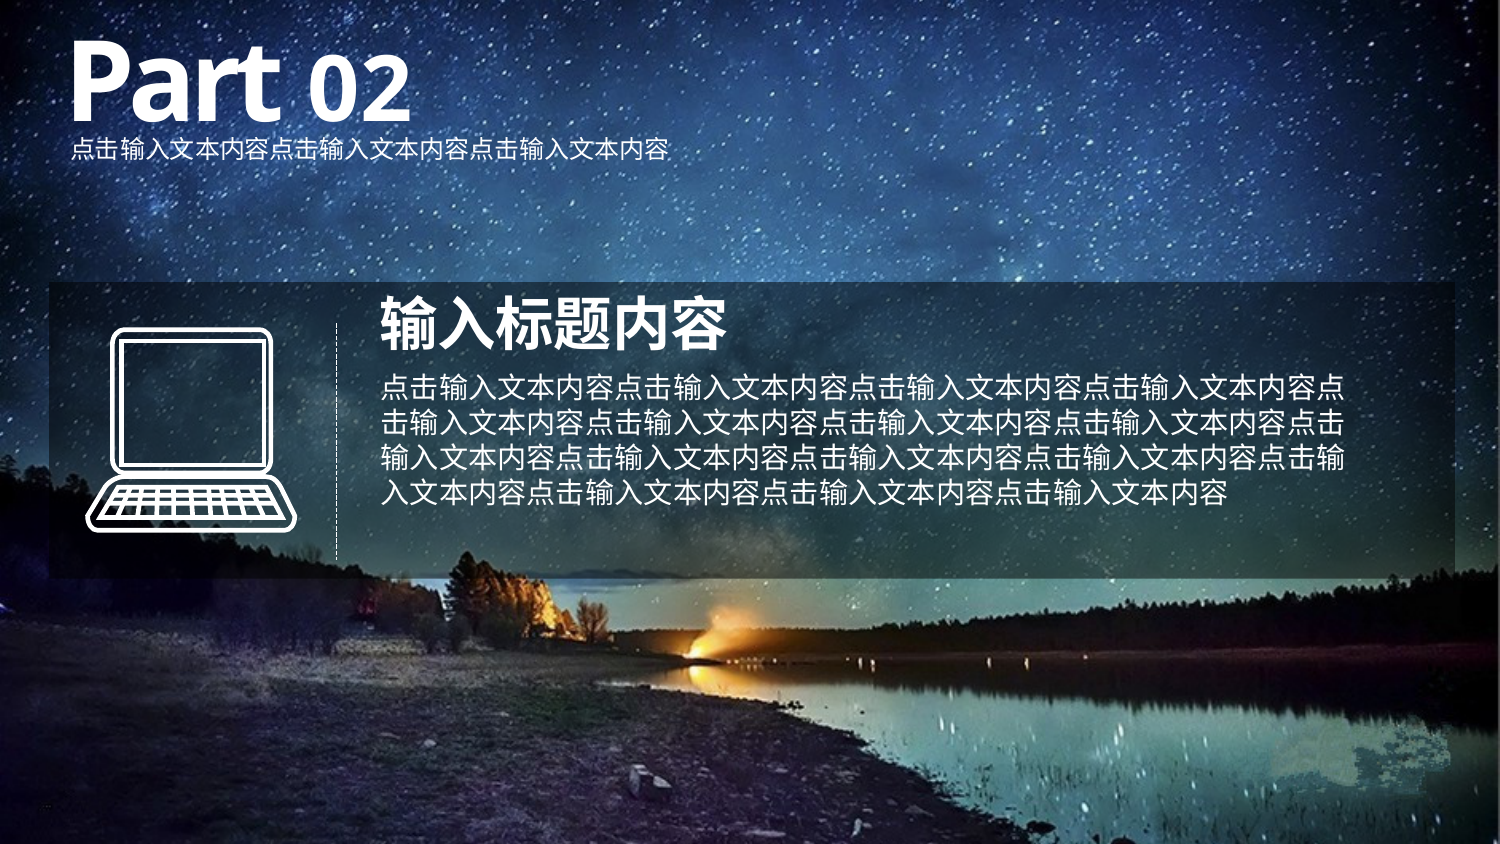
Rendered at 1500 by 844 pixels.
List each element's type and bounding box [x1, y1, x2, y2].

picture [0, 0, 1500, 844]
text_box [87, 329, 296, 531]
